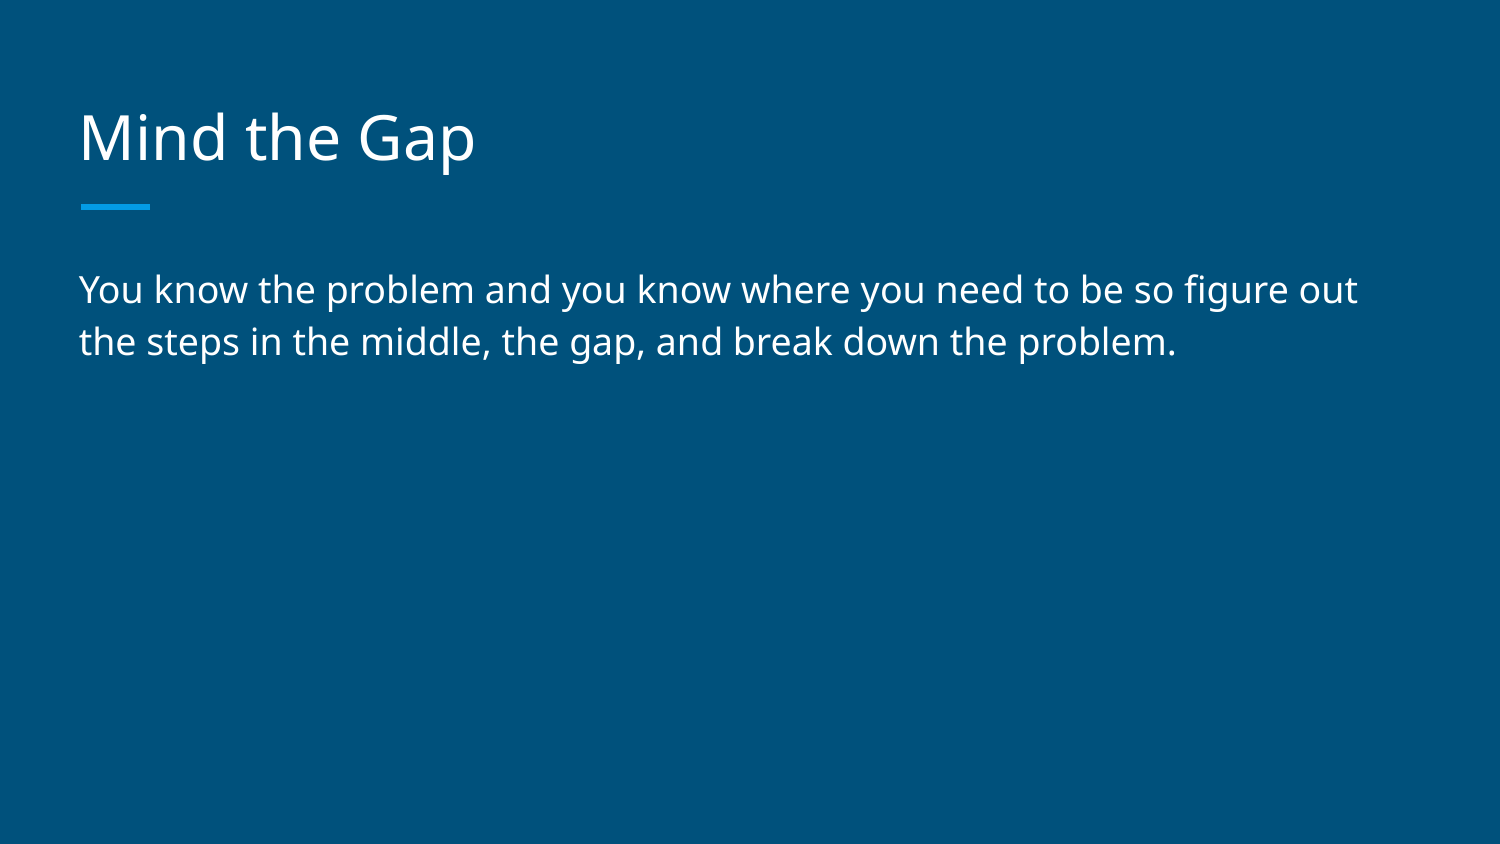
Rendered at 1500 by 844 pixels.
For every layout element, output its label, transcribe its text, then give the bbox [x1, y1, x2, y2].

title Mind the Gap [63, 75, 1437, 188]
list You know the problem and you know where you need to be so figure out the steps in the middle, the gap, and break down the problem. [63, 244, 1437, 750]
